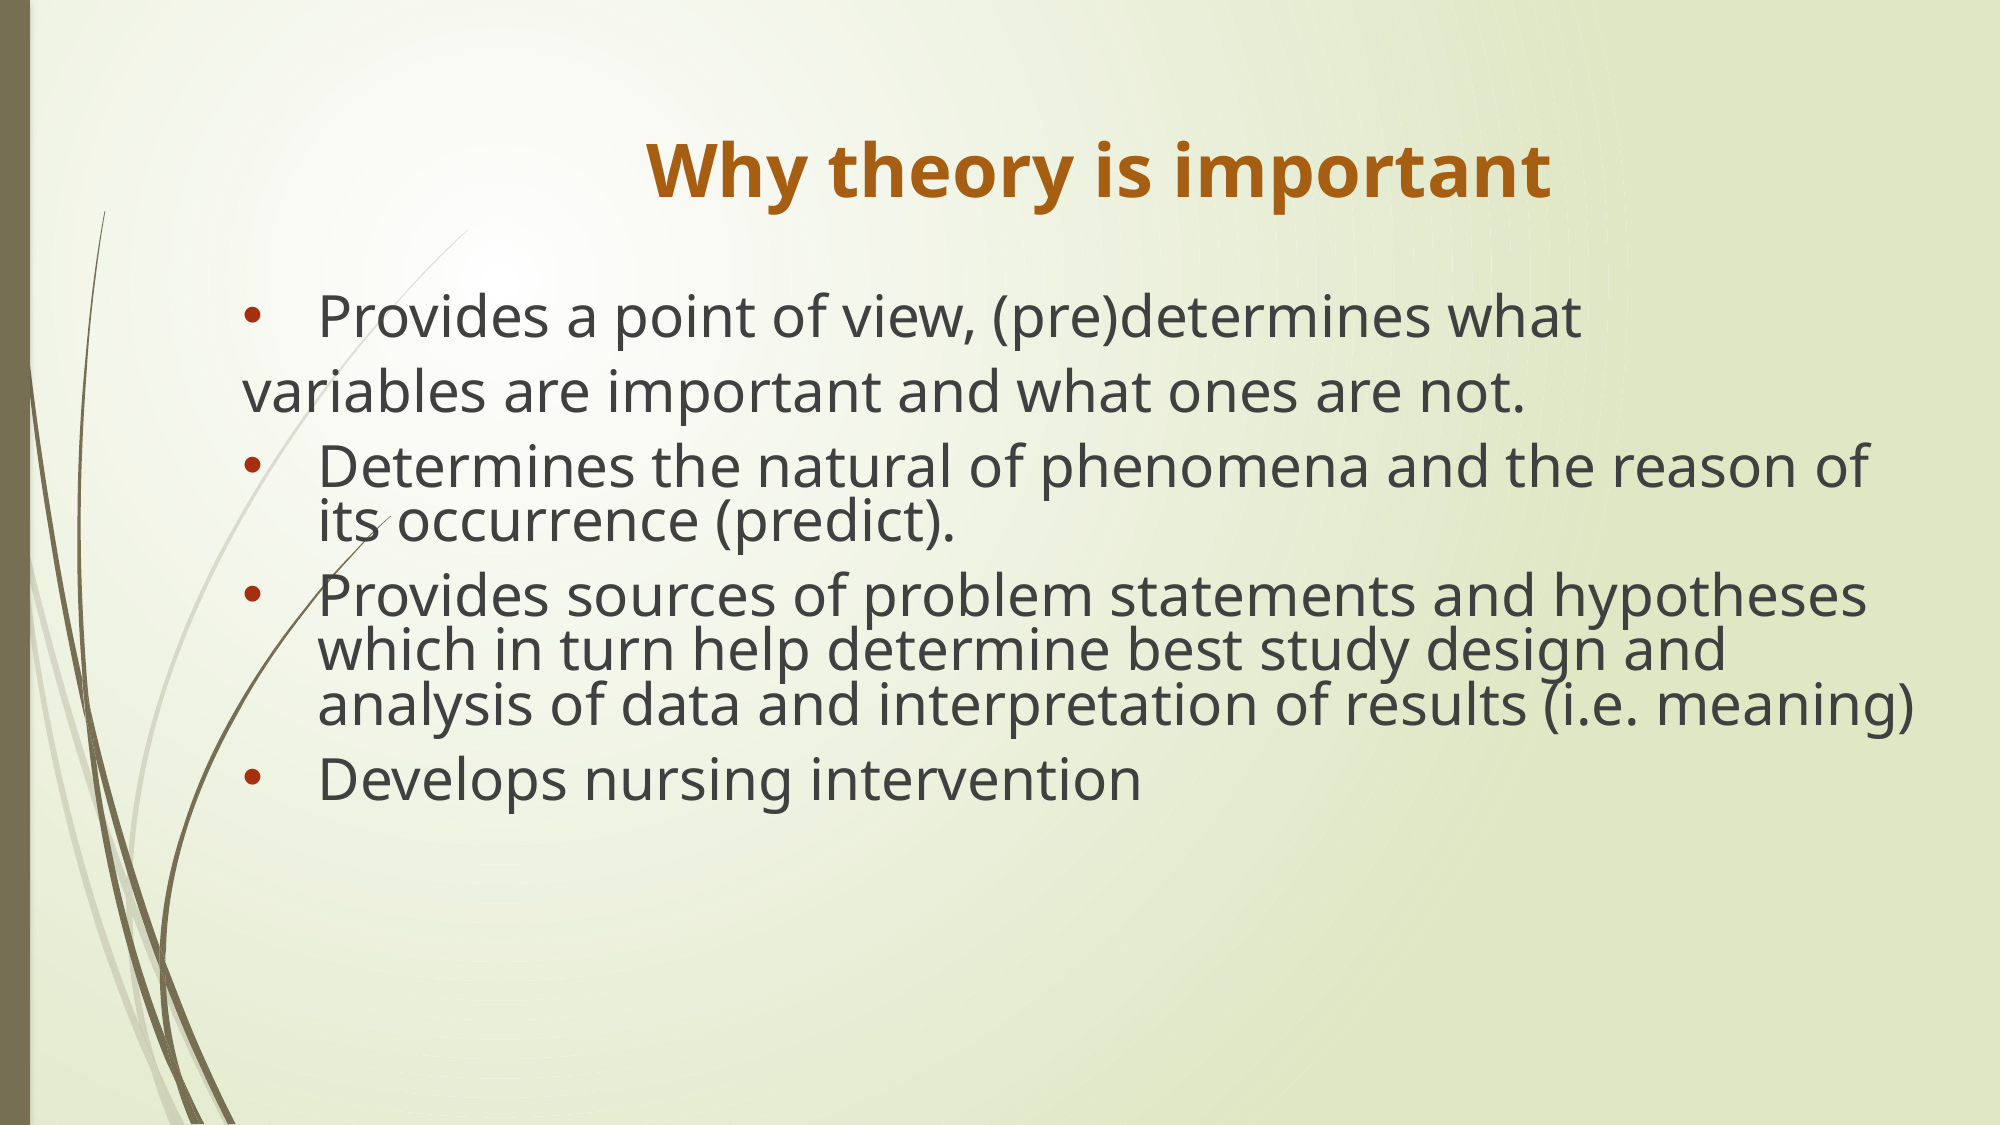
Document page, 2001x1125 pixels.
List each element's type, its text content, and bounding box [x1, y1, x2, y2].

list Provides a point of view, (pre)determines what variables are important and what ones are not. Determines the natural of phenomena and the reason of its occurrence (predict). Provides sources of problem statements and hypotheses which in turn help determine best study design and analysis of data and interpretation of results (i.e. meaning) Develops nursing intervention [227, 287, 1934, 1005]
title Why theory is important [200, 115, 2000, 221]
